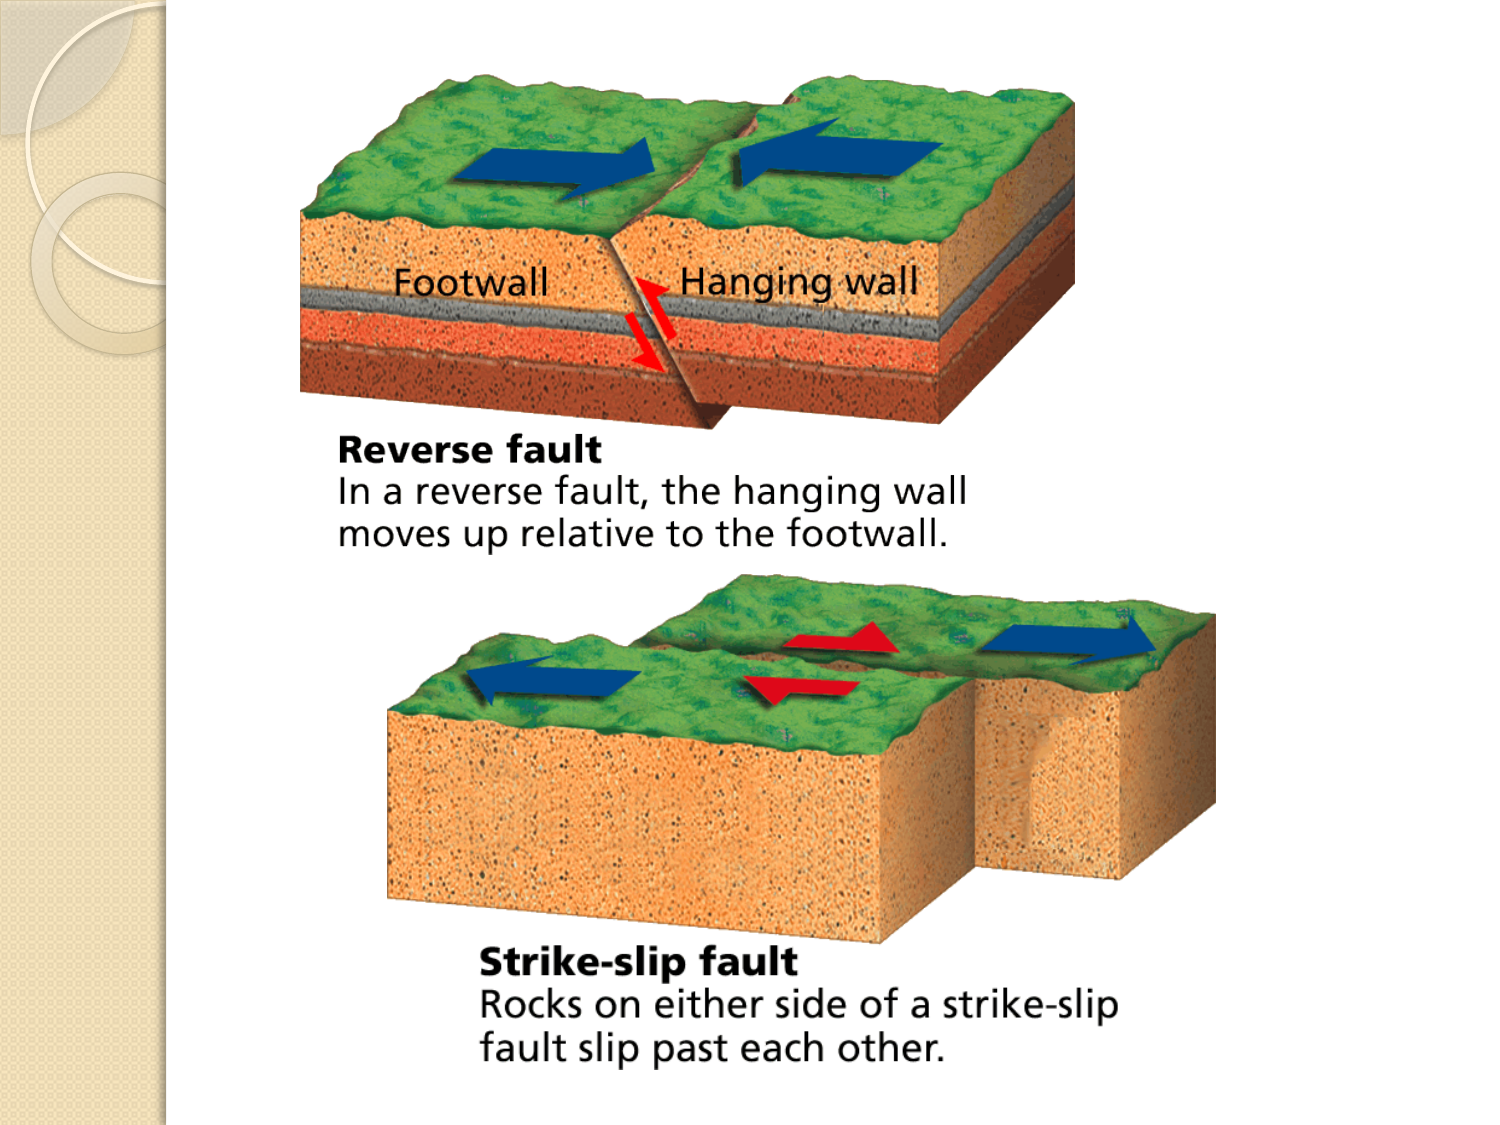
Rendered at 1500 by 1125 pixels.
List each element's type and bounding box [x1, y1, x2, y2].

picture [299, 74, 1076, 555]
picture [387, 574, 1216, 1070]
